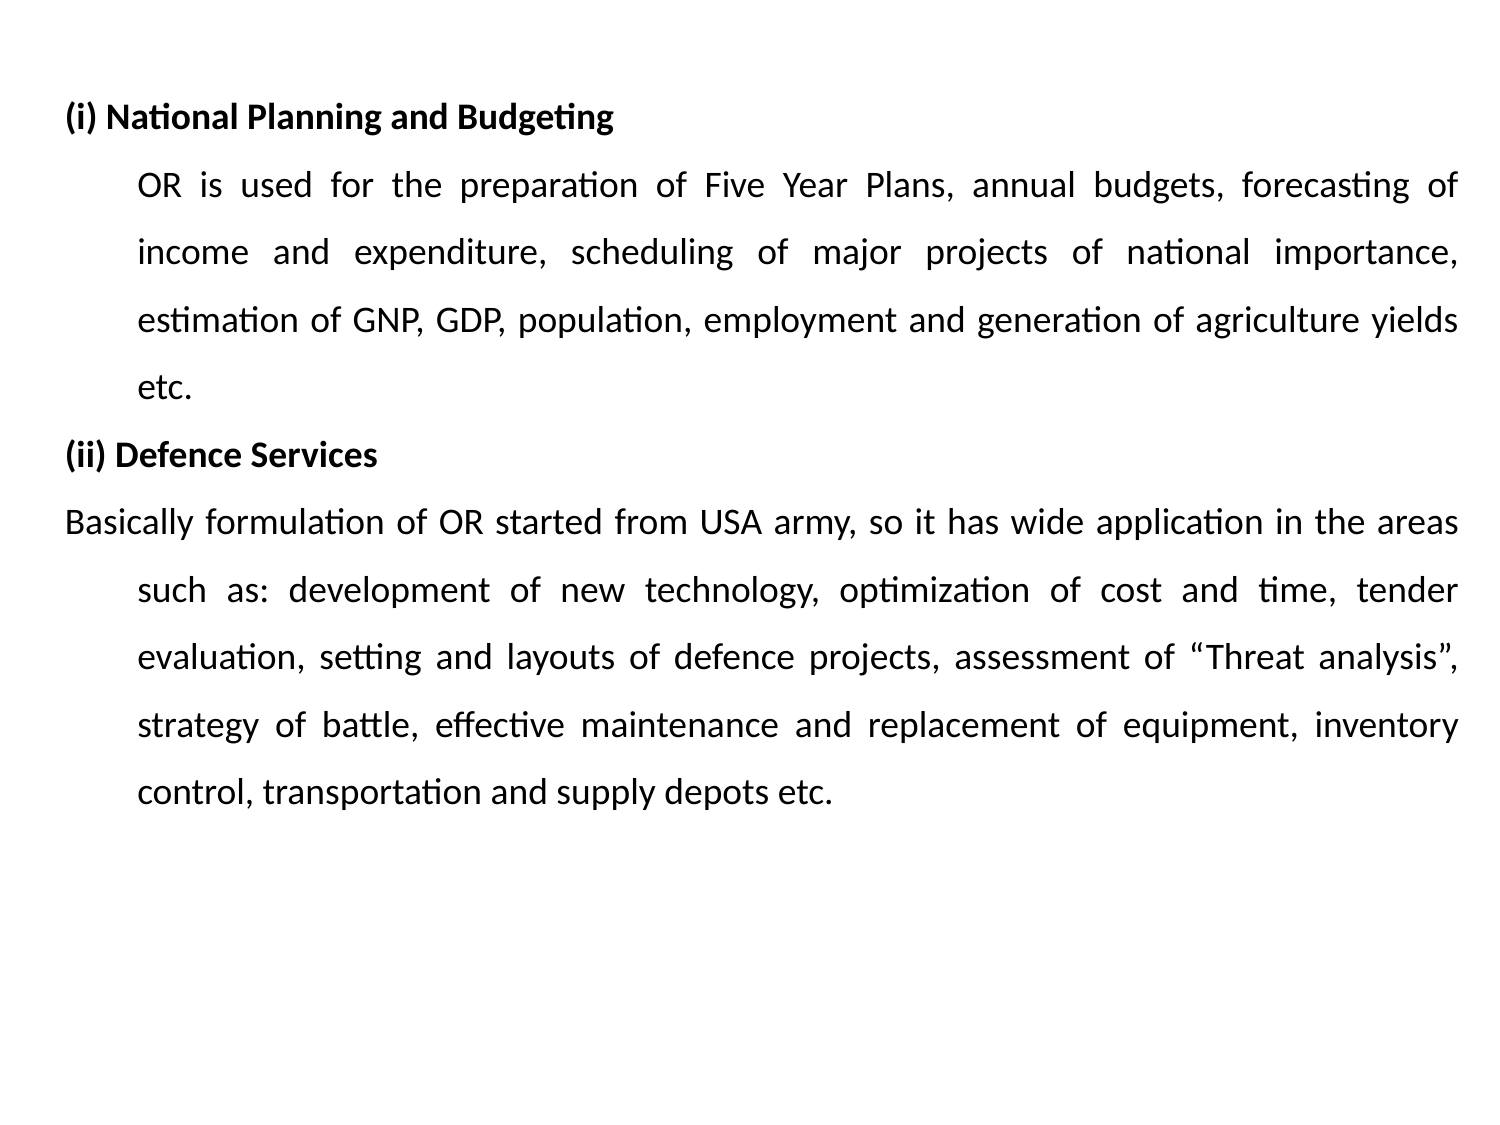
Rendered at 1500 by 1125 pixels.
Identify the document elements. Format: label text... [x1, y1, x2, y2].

text_box (i) National Planning and Budgeting OR is used for the preparation of Five Year Plans, annual budgets, forecasting of income and expenditure, scheduling of major projects of national importance, estimation of GNP, GDP, population, employment and generation of agriculture yields etc. (ii) Defence Services Basically formulation of OR started from USA army, so it has wide application in the areas such as: development of new technology, optimization of cost and time, tender evaluation, setting and layouts of defence projects, assessment of “Threat analysis”, strategy of battle, effective maintenance and replacement of equipment, inventory control, transportation and supply depots etc. [49, 62, 1475, 955]
